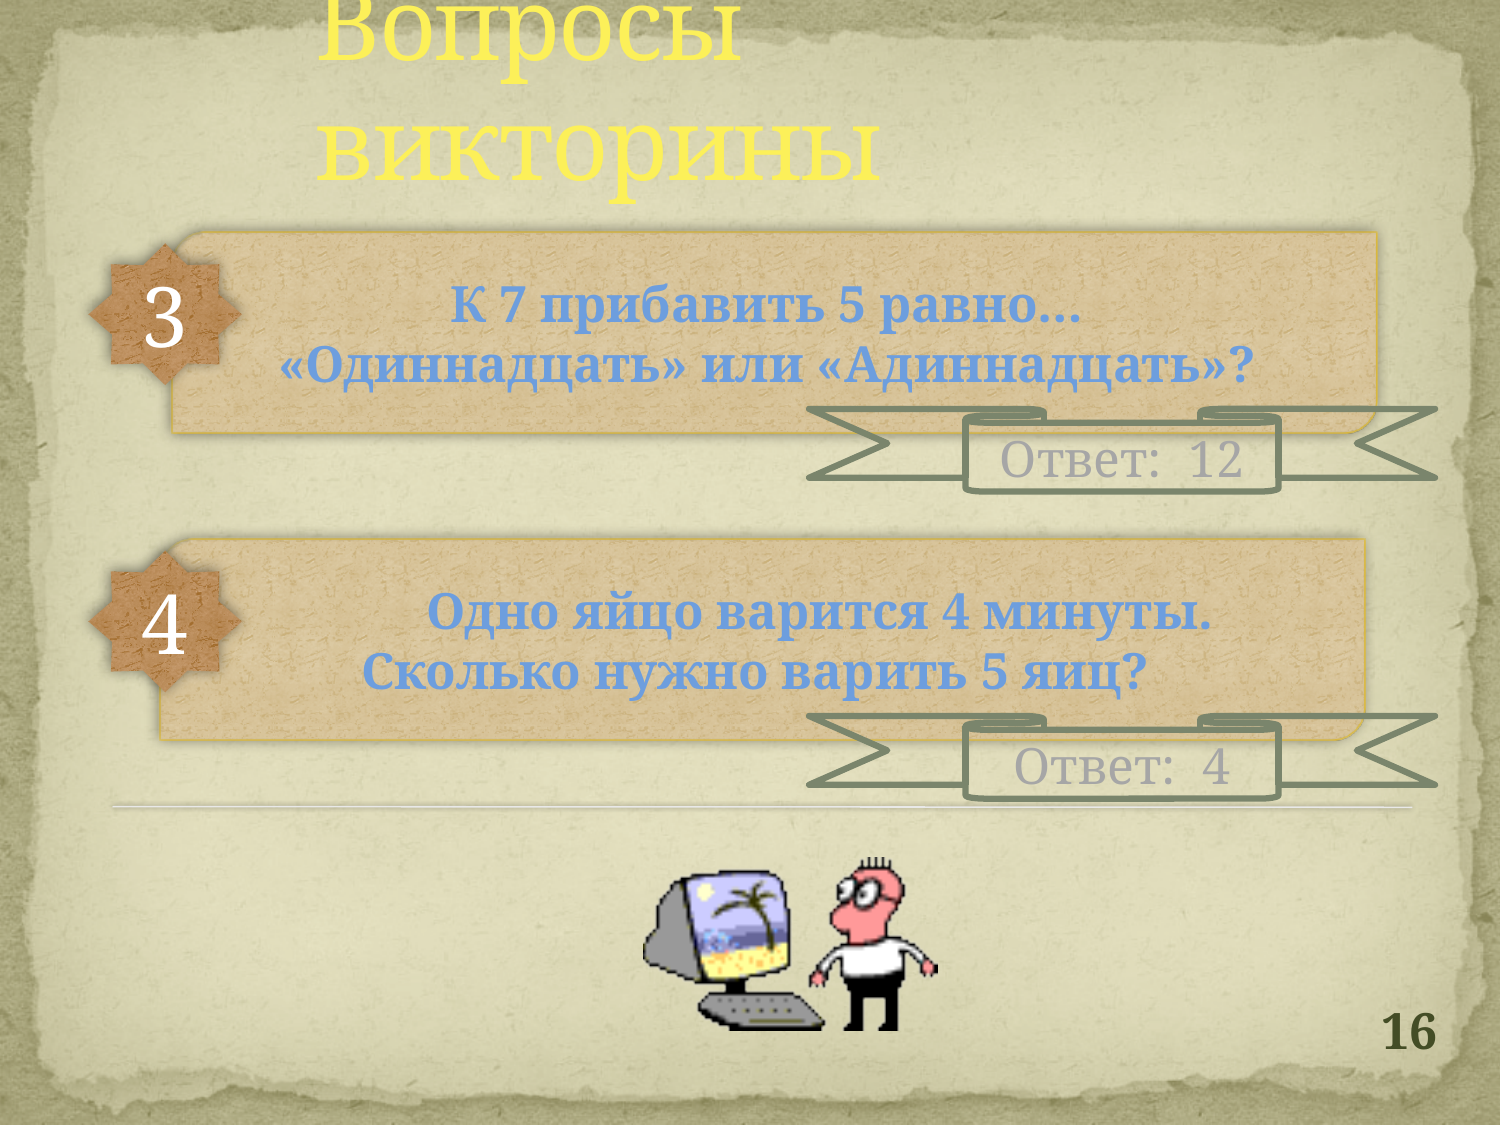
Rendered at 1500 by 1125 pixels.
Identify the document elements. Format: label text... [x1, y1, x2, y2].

text_box Ответ: 12 [805, 405, 1439, 495]
text_box Ответ: 4 [805, 712, 1439, 802]
slide_number 16 [1359, 996, 1460, 1072]
text_box Одно яйцо варится 4 минуты. Сколько нужно варить 5 яиц? [162, 541, 1363, 738]
text_box К 7 прибавить 5 равно… «Одиннадцать» или «Адиннадцать»? [174, 234, 1375, 431]
title Вопросы викторины [301, 77, 1235, 209]
text_box 4 [88, 550, 243, 693]
picture [643, 857, 938, 1031]
text_box 3 [88, 243, 243, 386]
